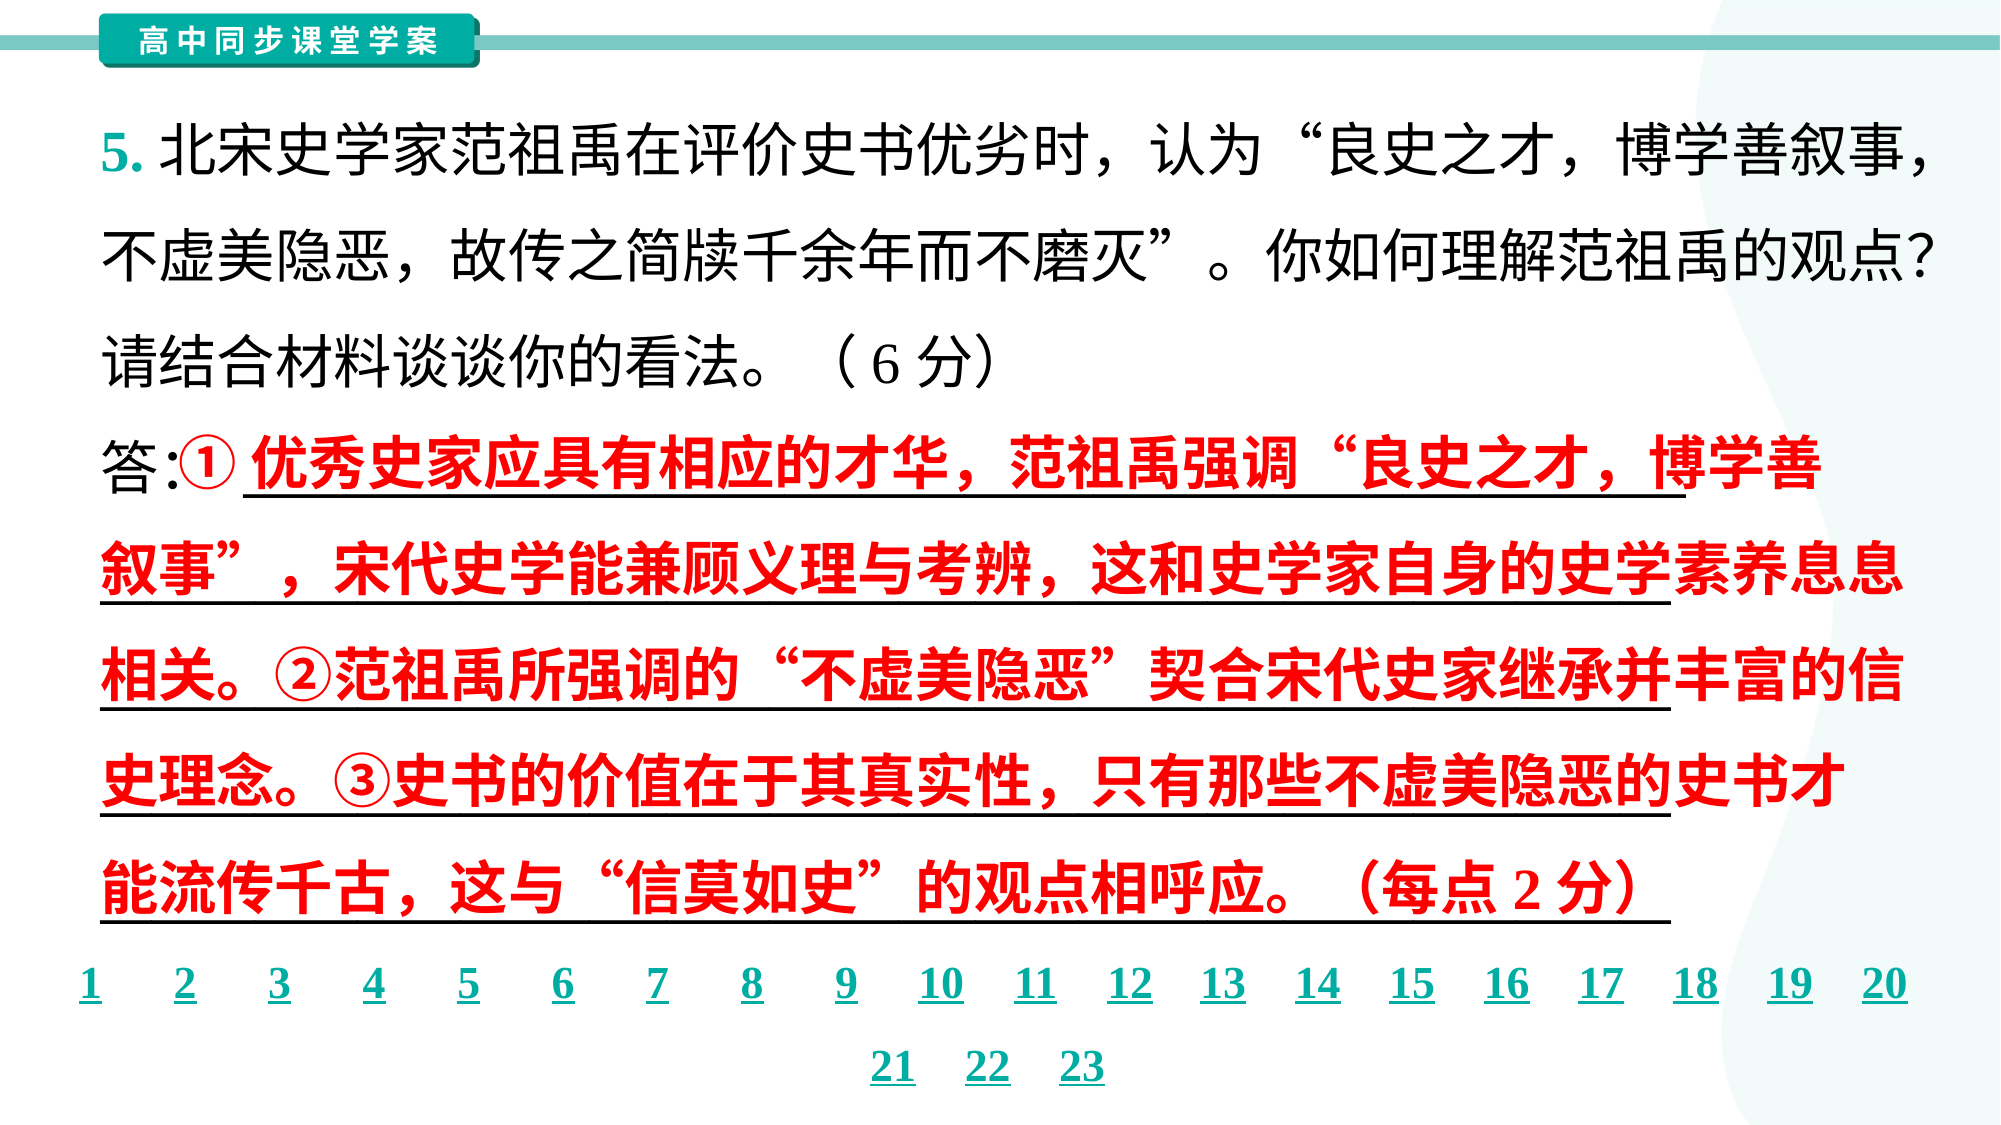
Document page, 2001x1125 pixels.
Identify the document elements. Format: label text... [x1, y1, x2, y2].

picture [0, 0, 2000, 1125]
text_box 5.北宋史学家范祖禹在评价史书优劣时，认为“良史之才，博学善叙事， 不虚美隐恶，故传之简牍千余年而不磨灭”。你如何理解范祖禹的观点？ 请结合材料谈谈你的看法。（6分） 答： ________________________________________________________ _____________________________________________________________ _____________________________________________________________ _____________________________________________________________ _____________________________________________________________ [100, 921, 1899, 927]
text_box ①优秀史家应具有相应的才华，范祖禹强调“良史之才，博学善 叙事”，宋代史学能兼顾义理与考辨，这和史学家自身的史学素养息息 相关。②范祖禹所强调的“不虚美隐恶”契合宋代史家继承并丰富的信 史理念。③史书的价值在于其真实性，只有那些不虚美隐恶的史书才 能流传千古，这与“信莫如史”的观点相呼应。（每点2分） [100, 389, 1899, 921]
text_box 5.北宋史学家范祖禹在评价史书优劣时，认为“良史之才，博学善叙事， 不虚美隐恶，故传之简牍千余年而不磨灭”。你如何理解范祖禹的观点？ 请结合材料谈谈你的看法。（6分） 答： ________________________________________________________ _____________________________________________________________ _____________________________________________________________ _____________________________________________________________ _____________________________________________________________ [100, 76, 1899, 389]
